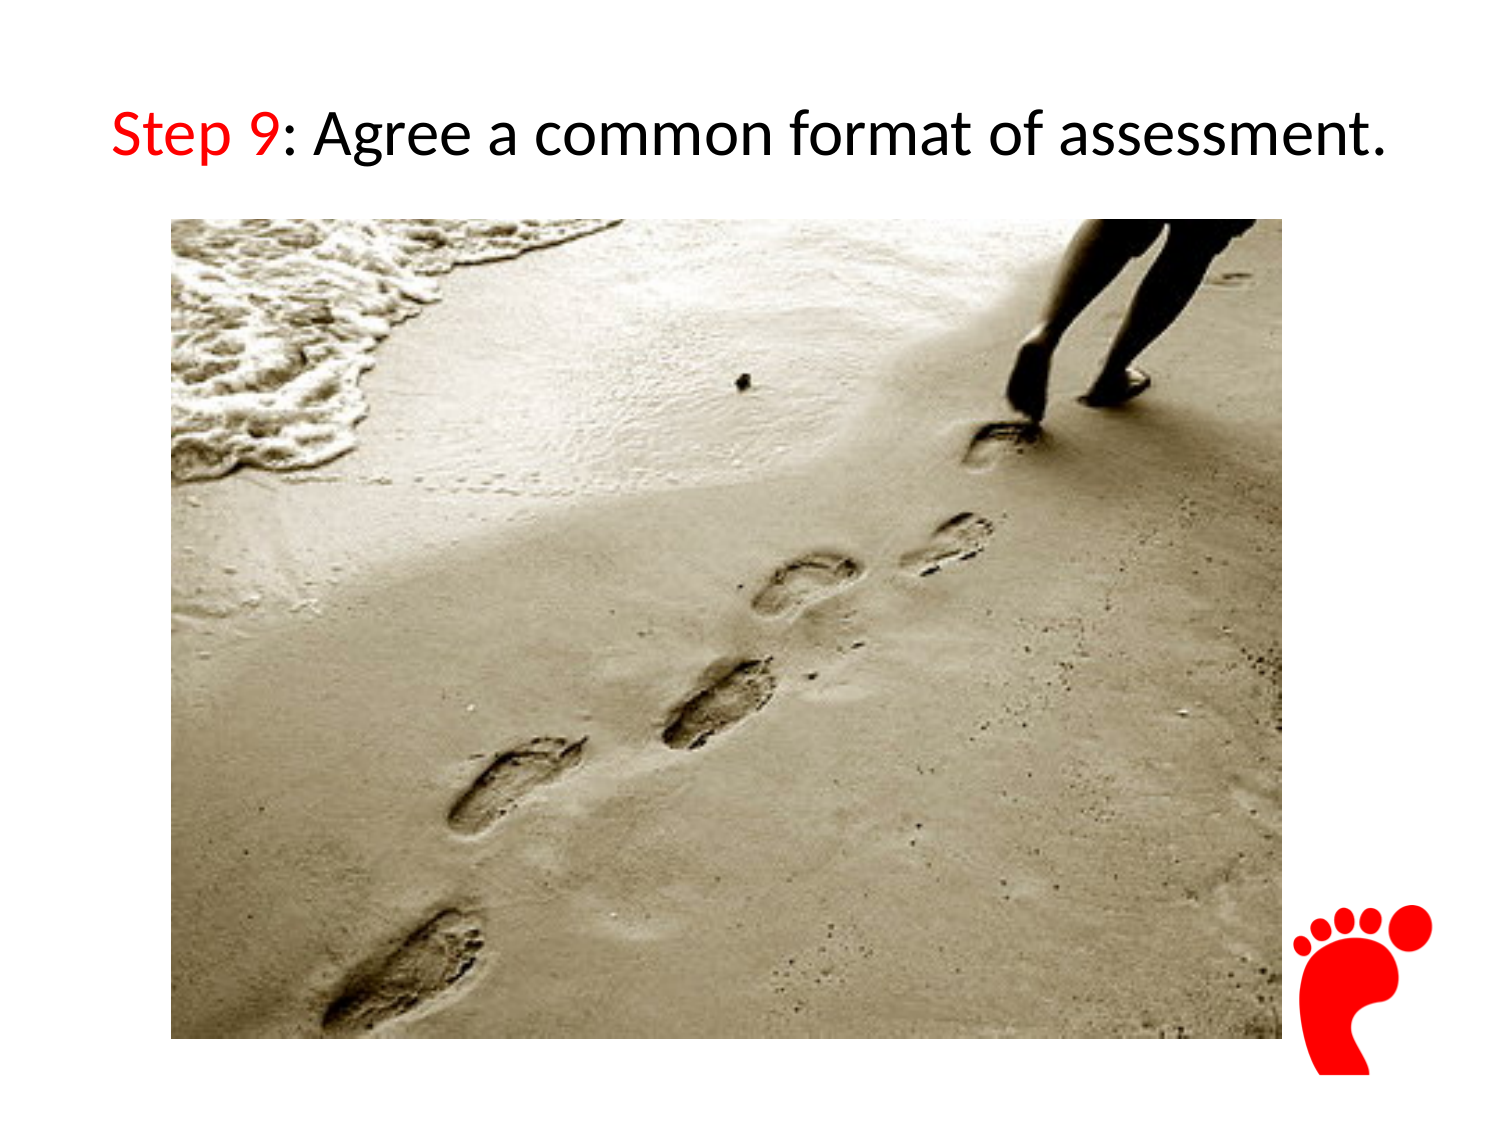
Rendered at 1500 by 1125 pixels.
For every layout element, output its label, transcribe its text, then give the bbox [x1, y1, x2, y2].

picture [1293, 904, 1500, 1084]
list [170, 219, 1282, 1040]
title Step 9: Agree a common format of assessment. [75, 45, 1425, 233]
